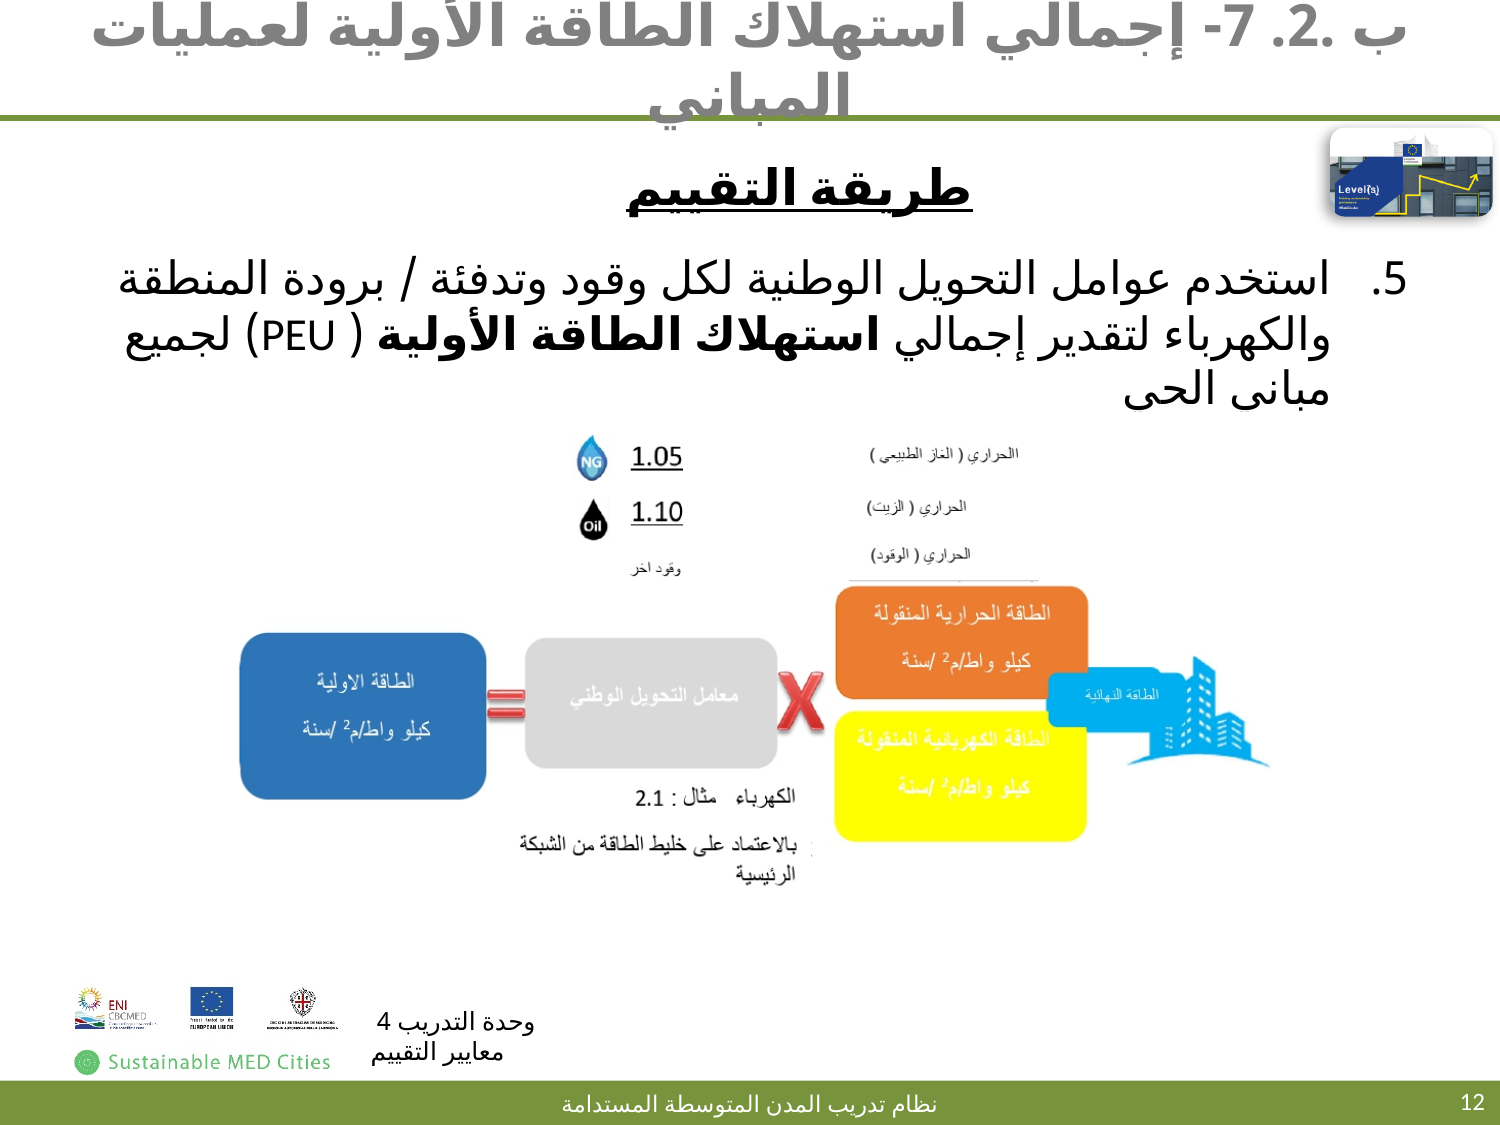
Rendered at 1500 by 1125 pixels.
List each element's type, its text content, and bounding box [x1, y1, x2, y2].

slide_number 12 [1149, 1078, 1500, 1123]
text_box طريقة التقييم [493, 147, 1105, 235]
text_box استخدم عوامل التحويل الوطنية لكل وقود وتدفئة / برودة المنطقة والكهرباء لتقدير إجمالي استهلاك الطاقة الأولية ( PEU) لجميع مباني الحي [39, 241, 1423, 359]
picture [62, 978, 356, 1080]
title ب .2. 7- إجمالي استهلاك الطاقة الأولية لعمليات المباني [0, 0, 1500, 117]
picture [1329, 127, 1493, 217]
picture [215, 411, 1290, 902]
